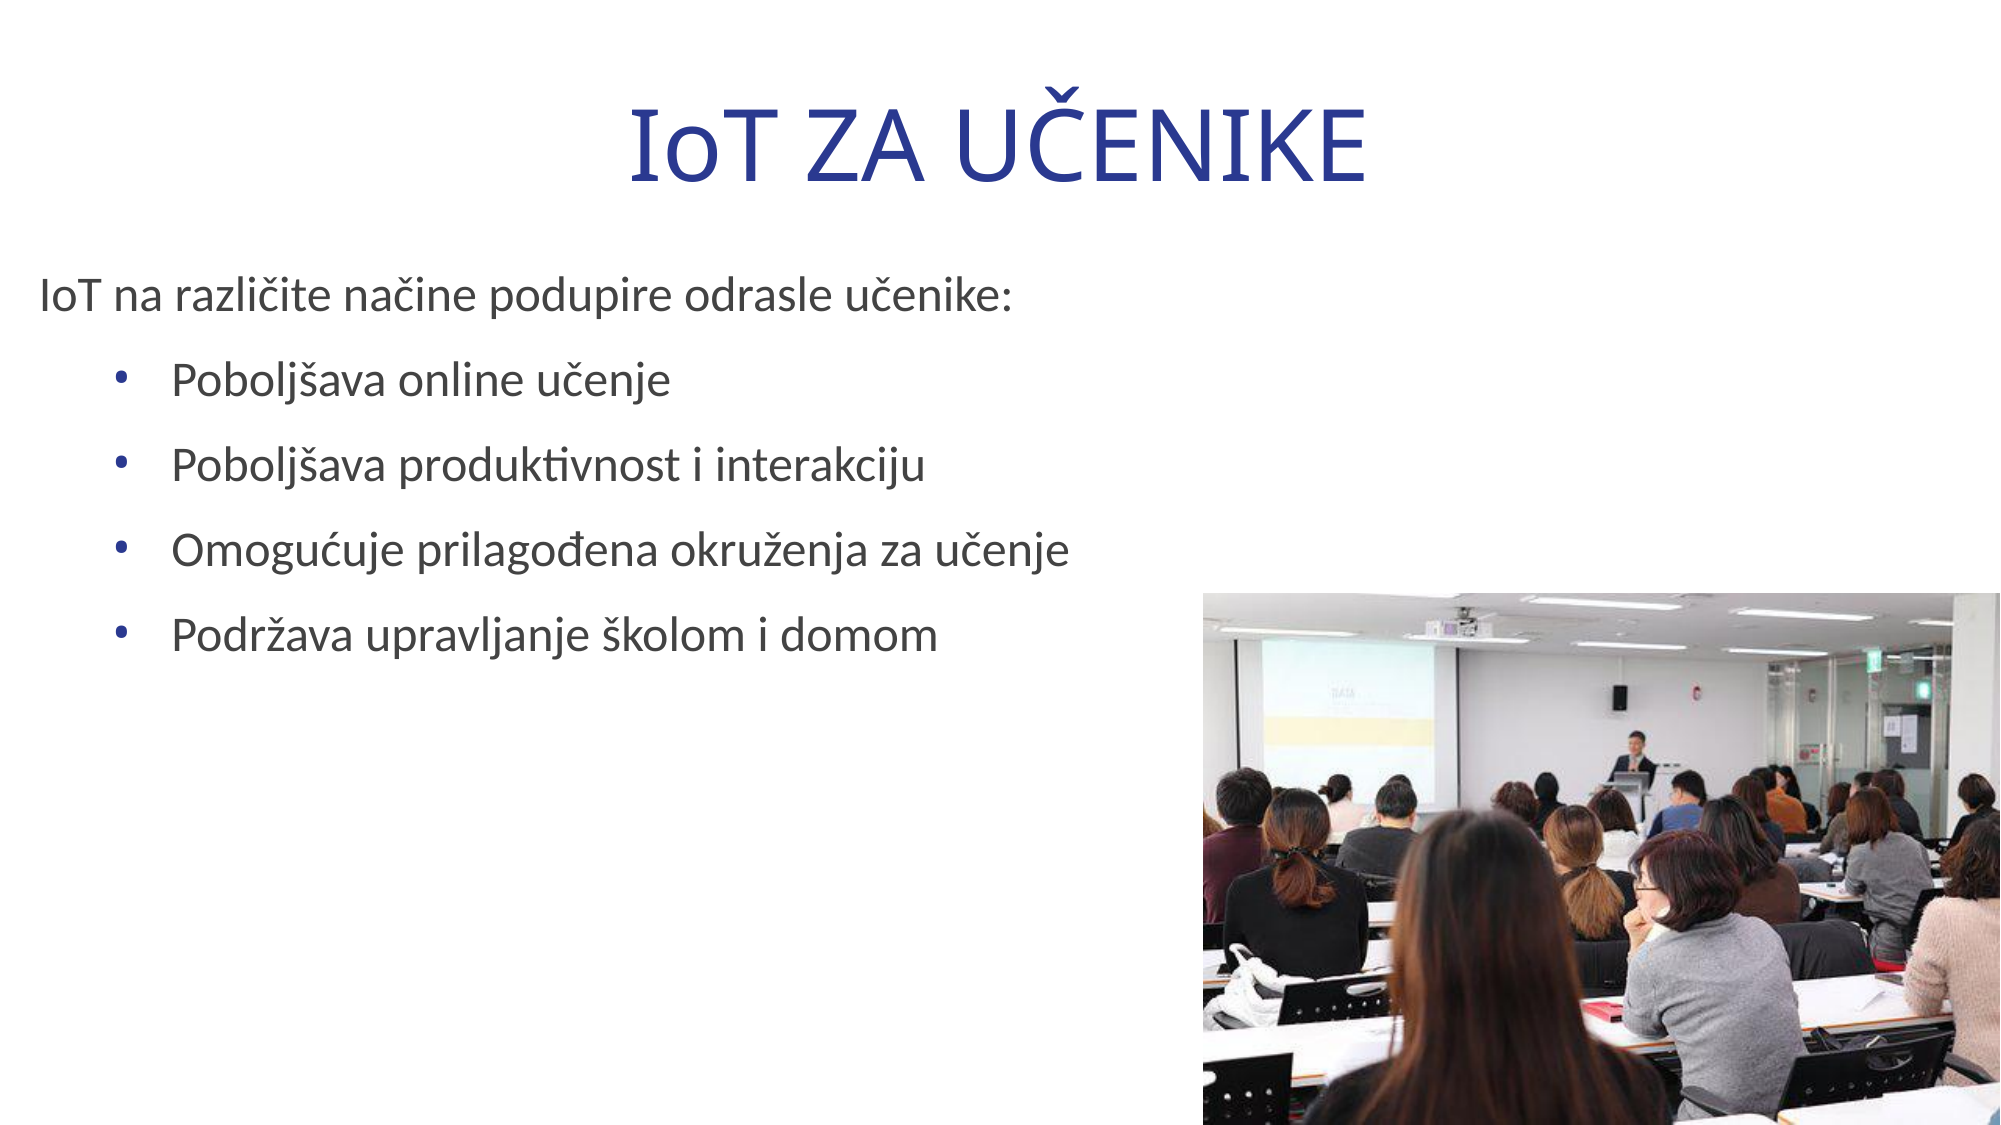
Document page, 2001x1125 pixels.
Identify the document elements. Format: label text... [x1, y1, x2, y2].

title IoT ZA UČENIKE [137, 40, 1863, 258]
picture [1202, 593, 2000, 1125]
list IoT na različite načine podupire odrasle učenike: Poboljšava online učenje Poboljšava produktivnost i interakciju Omogućuje prilagođena okruženja za učenje Podržava upravljanje školom i domom [23, 253, 1165, 1085]
